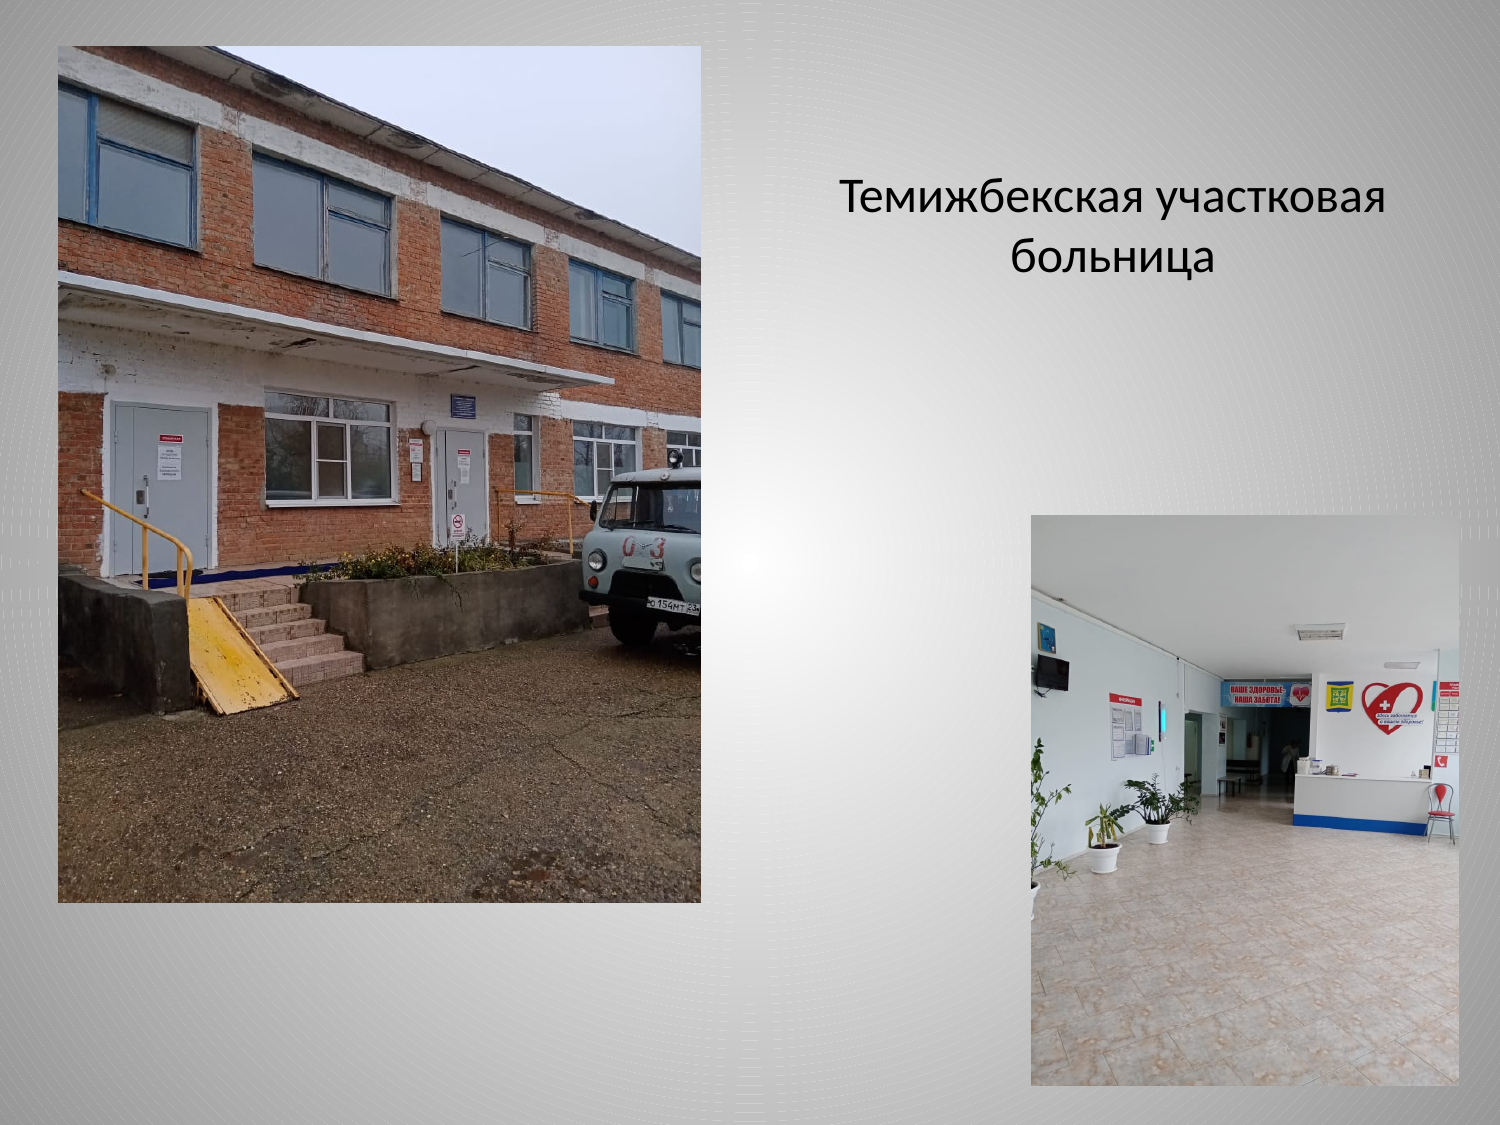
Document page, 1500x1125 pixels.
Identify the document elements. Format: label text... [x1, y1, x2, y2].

picture [58, 46, 701, 903]
text_box Темижбекская участковая больница [761, 58, 1465, 387]
picture [1031, 515, 1460, 1087]
